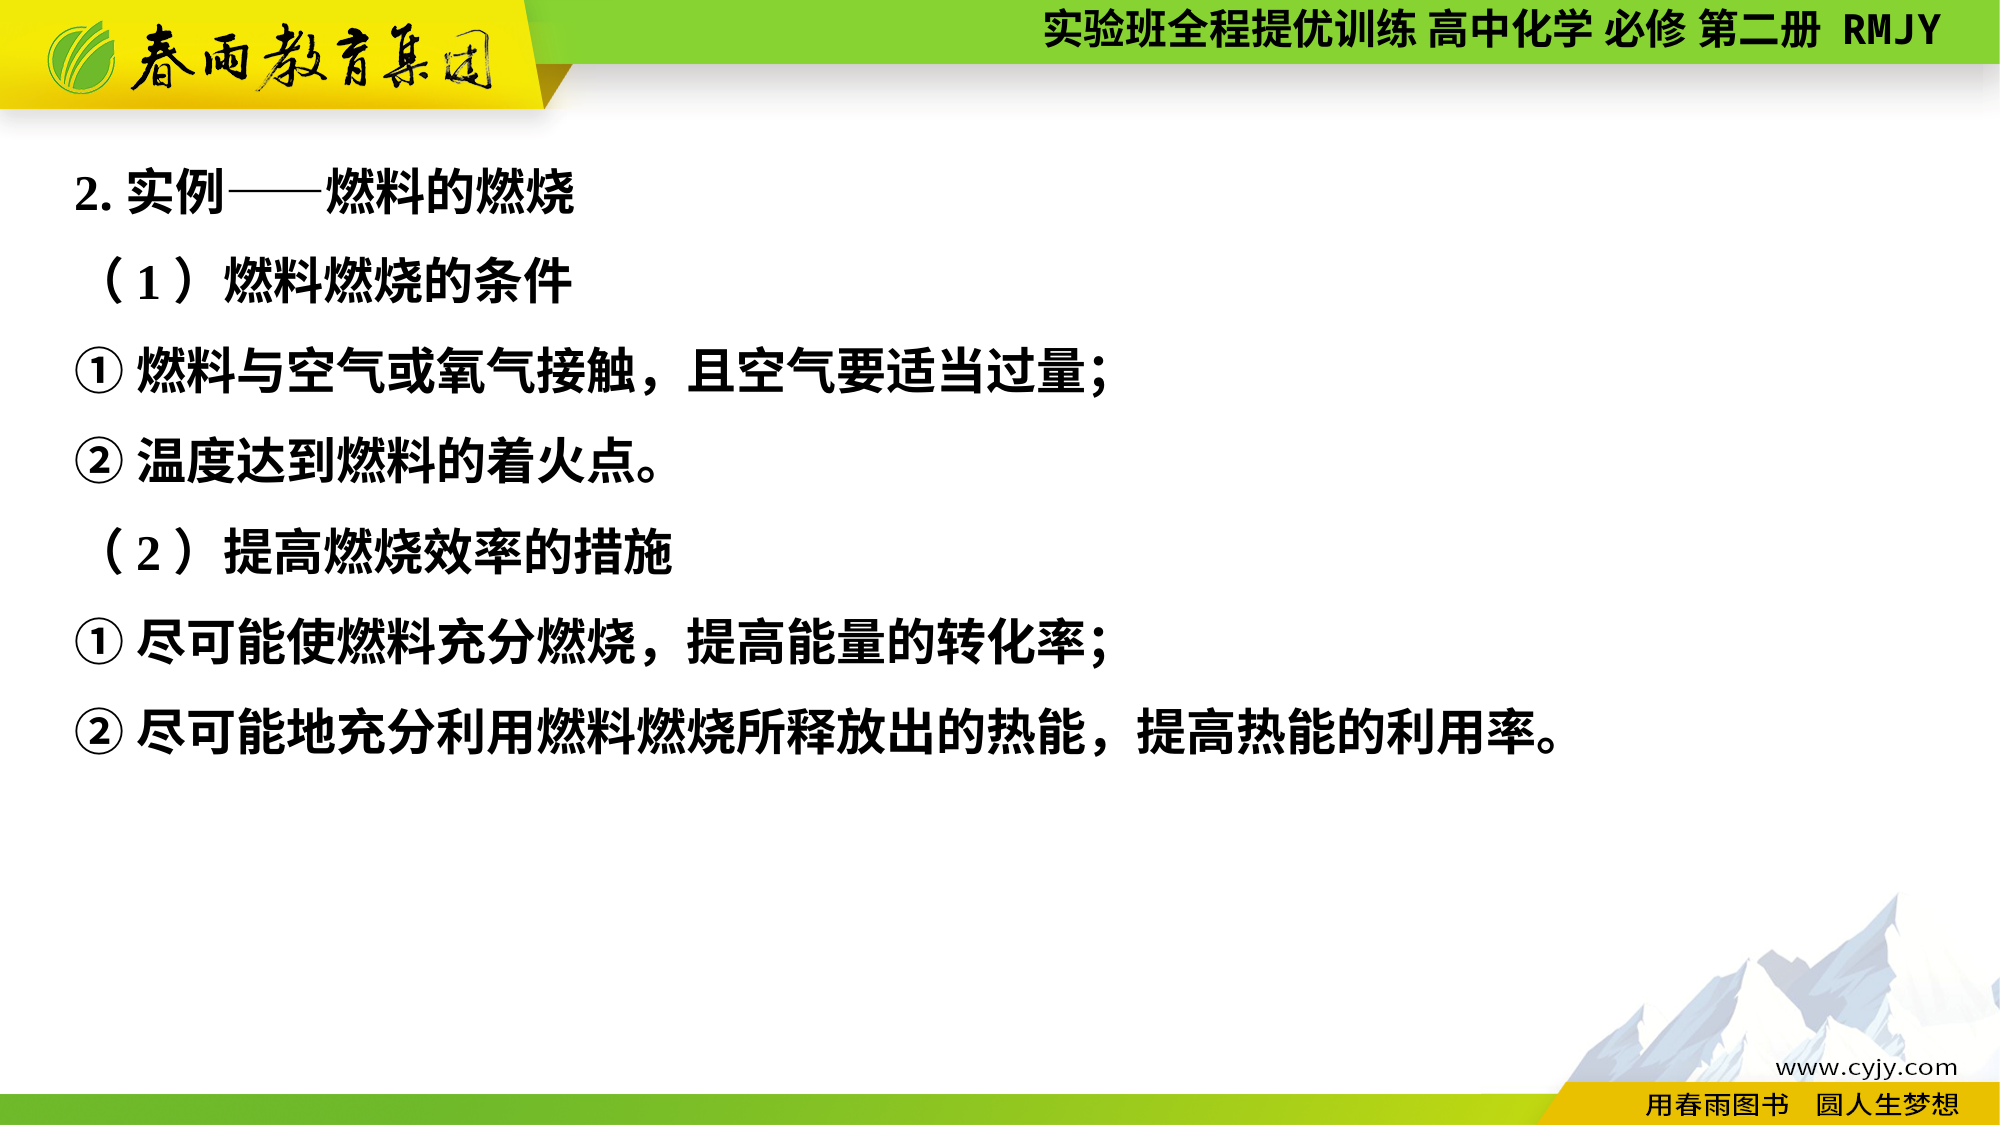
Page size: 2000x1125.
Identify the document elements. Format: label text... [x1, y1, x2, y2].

list 2.实例——燃料的燃烧 （1）燃料燃烧的条件 ①燃料与空气或氧气接触，且空气要适当过量； ②温度达到燃料的着火点。 （2）提高燃烧效率的措施 ①尽可能使燃料充分燃烧，提高能量的转化率； ②尽可能地充分利用燃料燃烧所释放出的热能，提高热能的利用率。 [59, 122, 1944, 774]
picture [0, 0, 2000, 1125]
